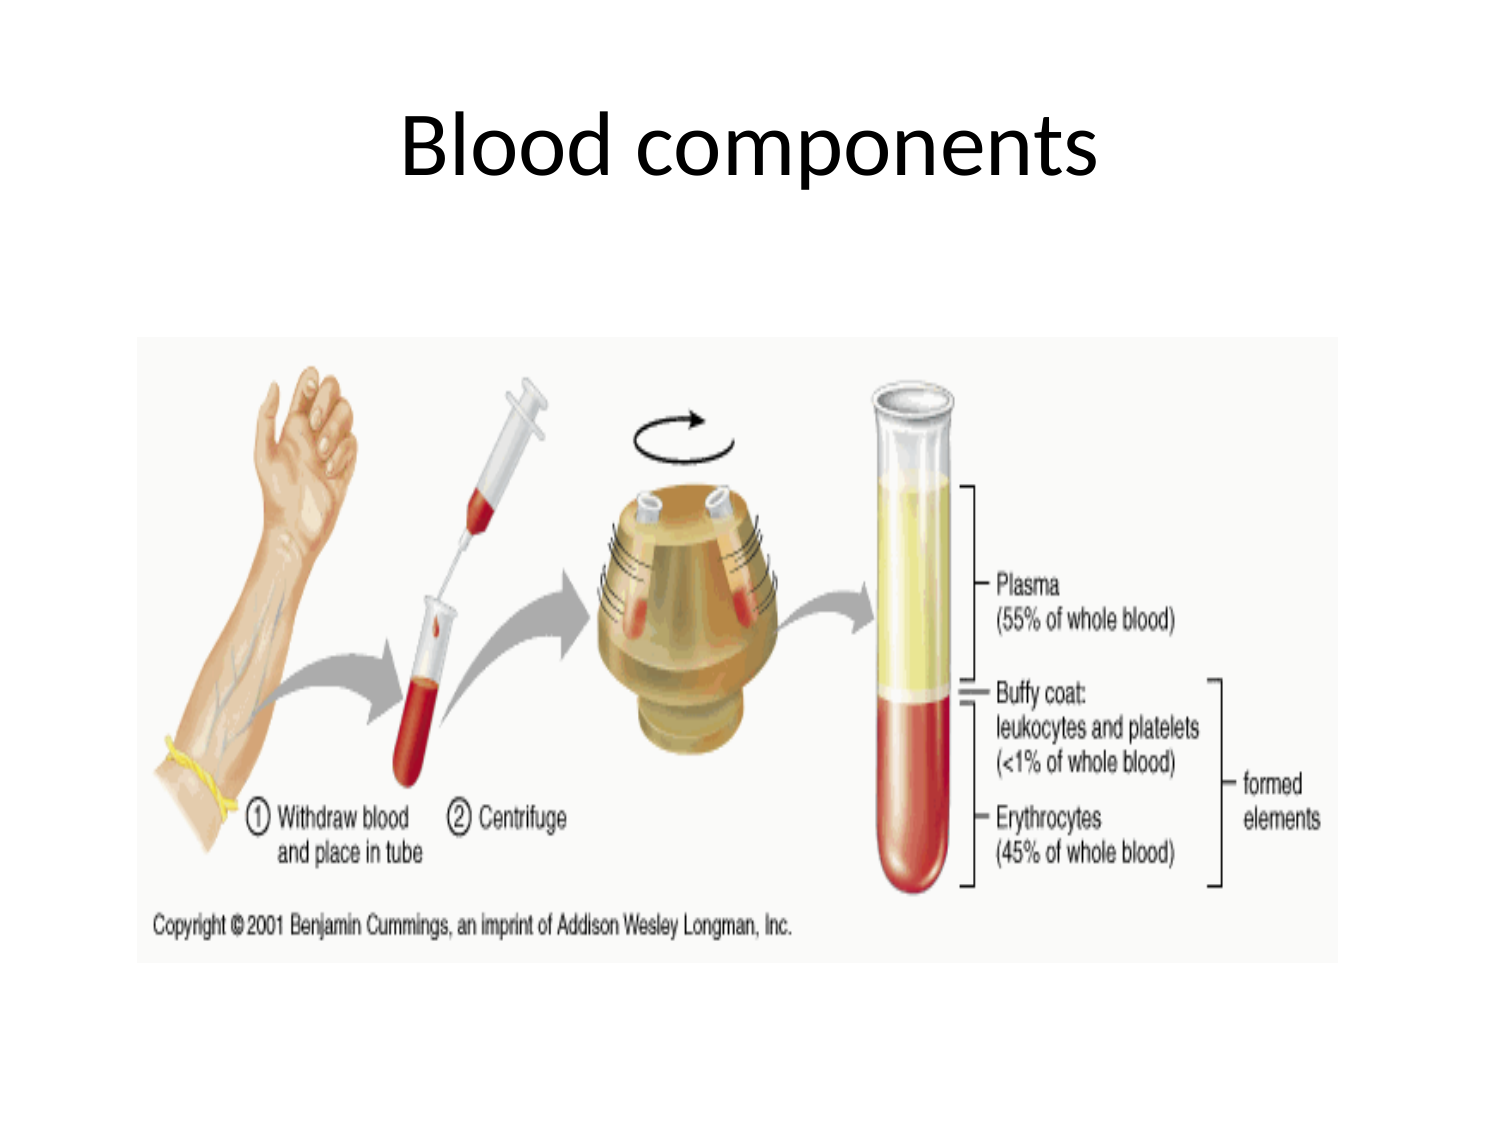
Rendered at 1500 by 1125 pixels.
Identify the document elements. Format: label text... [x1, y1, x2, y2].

title Blood components [75, 45, 1425, 233]
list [137, 337, 1338, 963]
